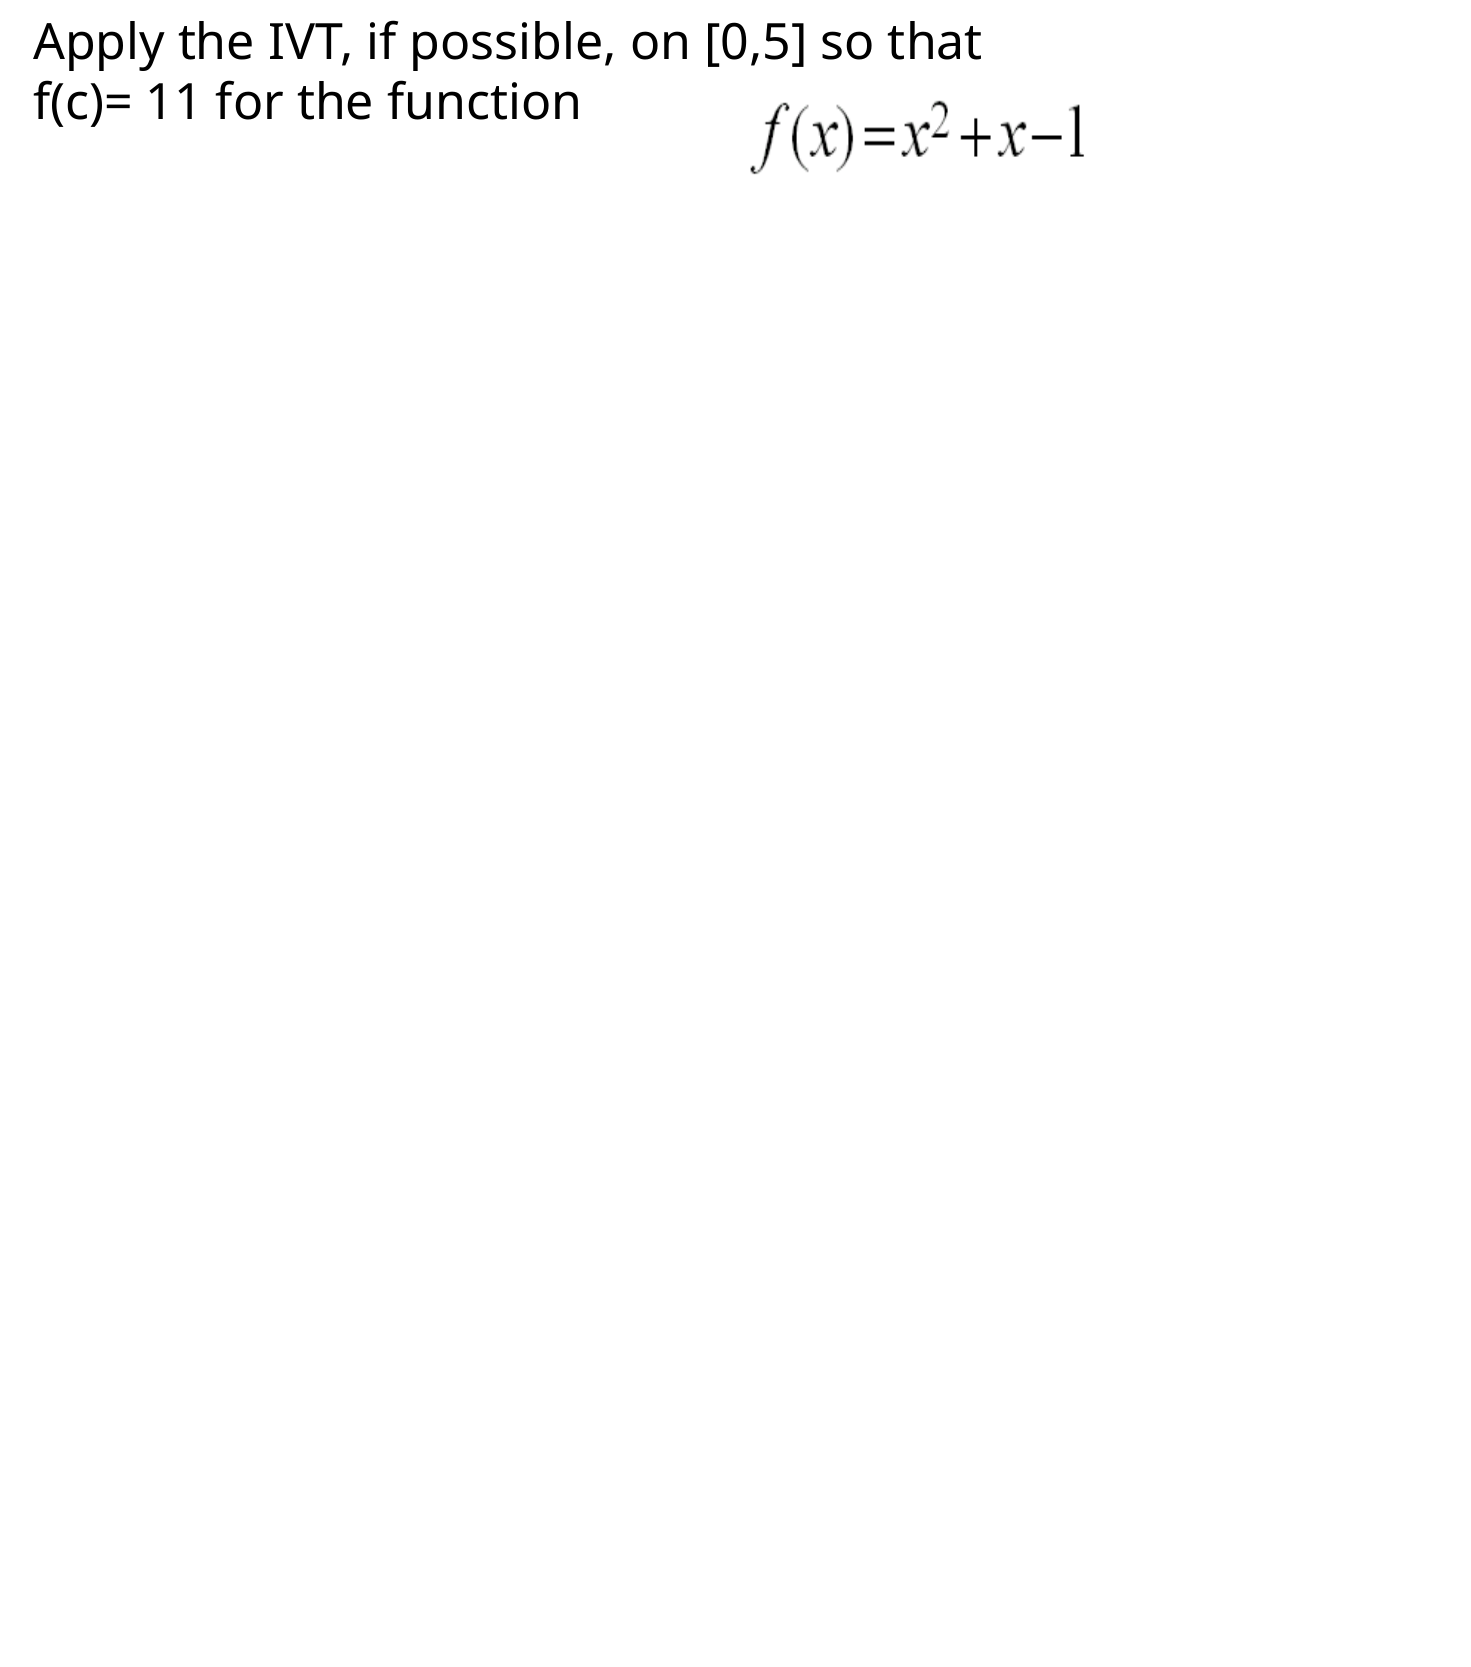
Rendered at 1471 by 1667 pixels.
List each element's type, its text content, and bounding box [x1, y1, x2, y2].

text_box Apply the IVT, if possible, on [0,5] so that f(c)= 11 for the function [18, 2, 1045, 138]
picture [747, 94, 1087, 178]
